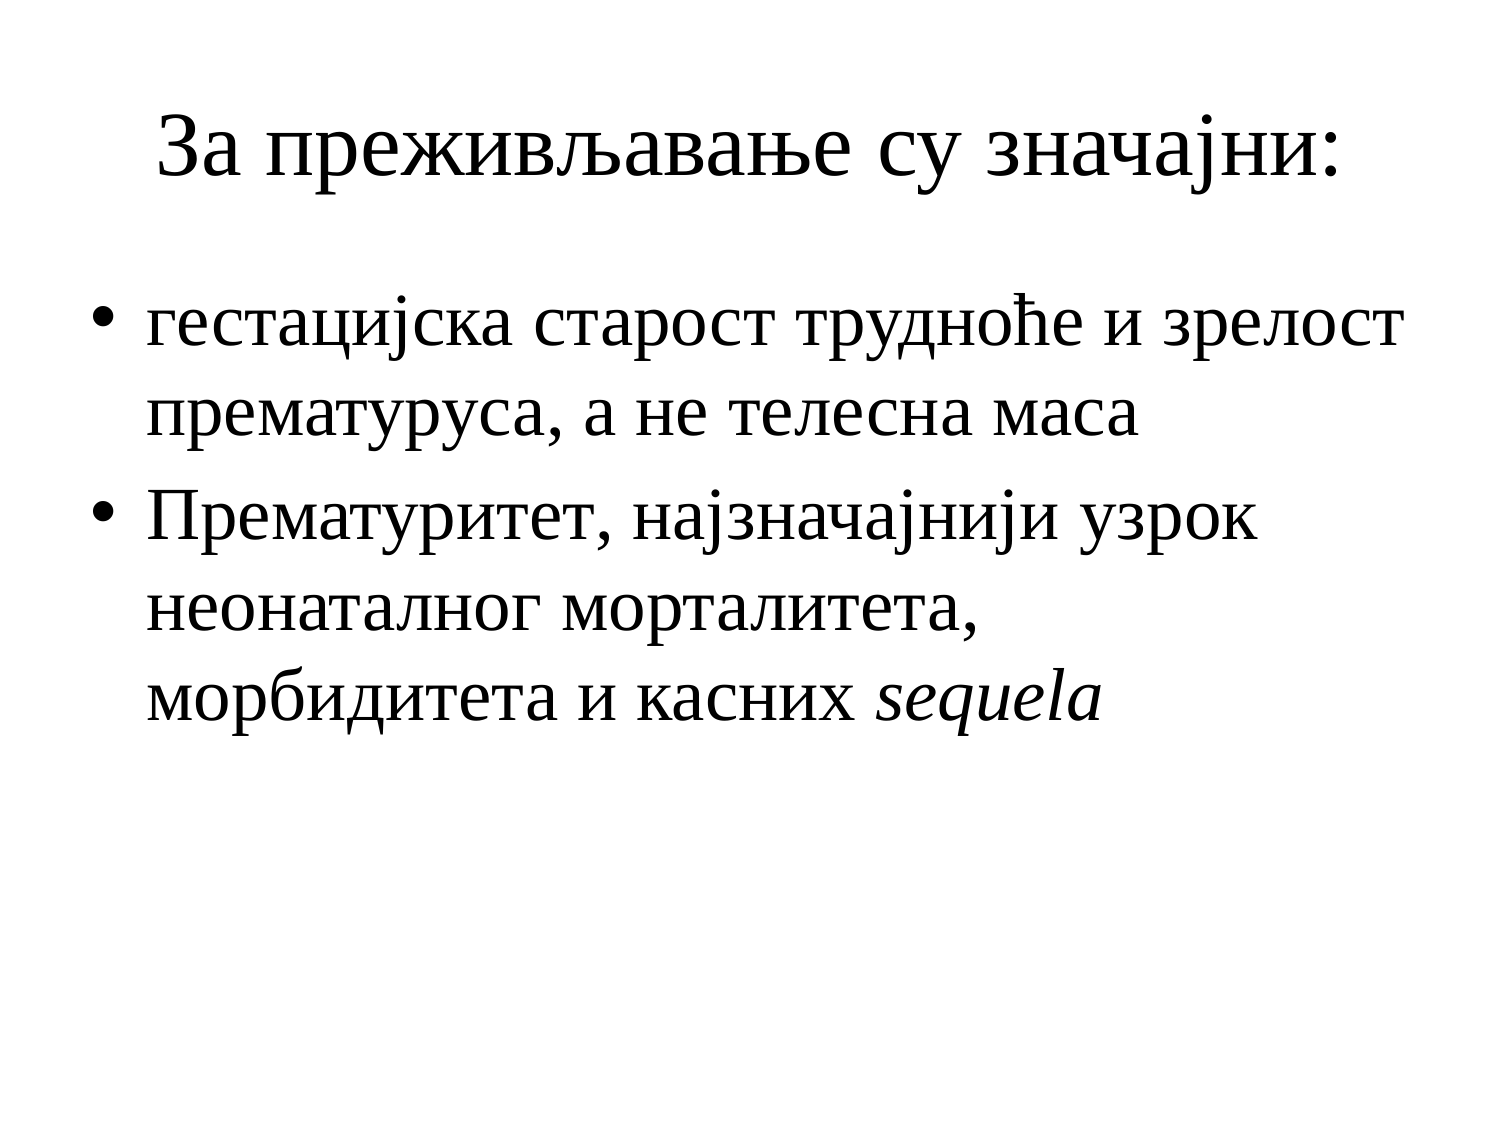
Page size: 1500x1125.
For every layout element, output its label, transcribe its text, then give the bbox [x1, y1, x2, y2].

title За преживљавање су значајни: [75, 45, 1425, 233]
list гестацијска старост трудноће и зрелост прематуруса, а не телесна маса Прематуритет, најзначајнији узрок неонаталног морталитета, морбидитета и касних sequеla [75, 262, 1425, 1005]
